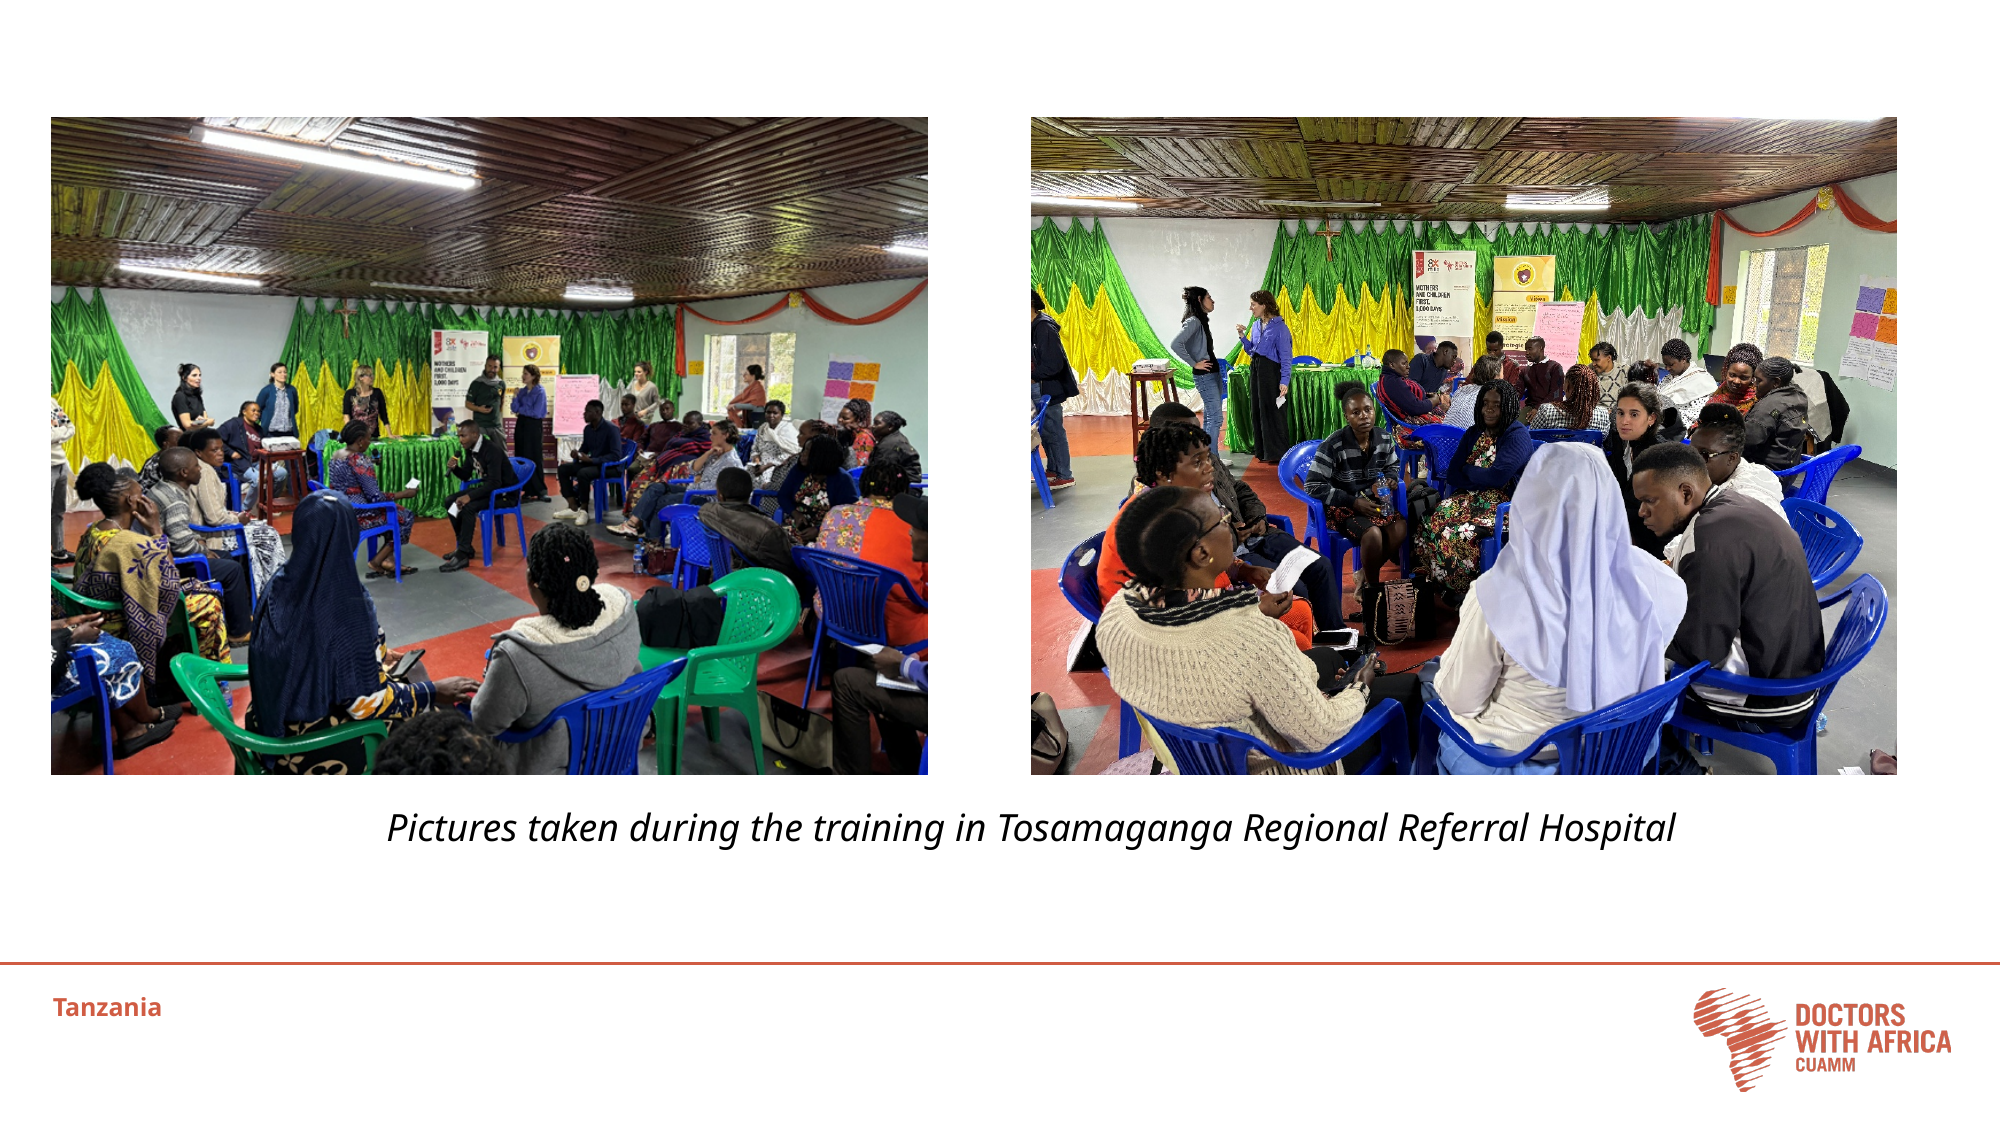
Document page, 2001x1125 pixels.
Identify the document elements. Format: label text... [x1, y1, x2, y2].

text_box Pictures taken during the training in Tosamaganga Regional Referral Hospital [282, 796, 1781, 856]
picture [51, 117, 928, 776]
picture [1031, 117, 1897, 776]
picture [1693, 988, 1951, 1092]
footer Tanzania [51, 776, 460, 1125]
